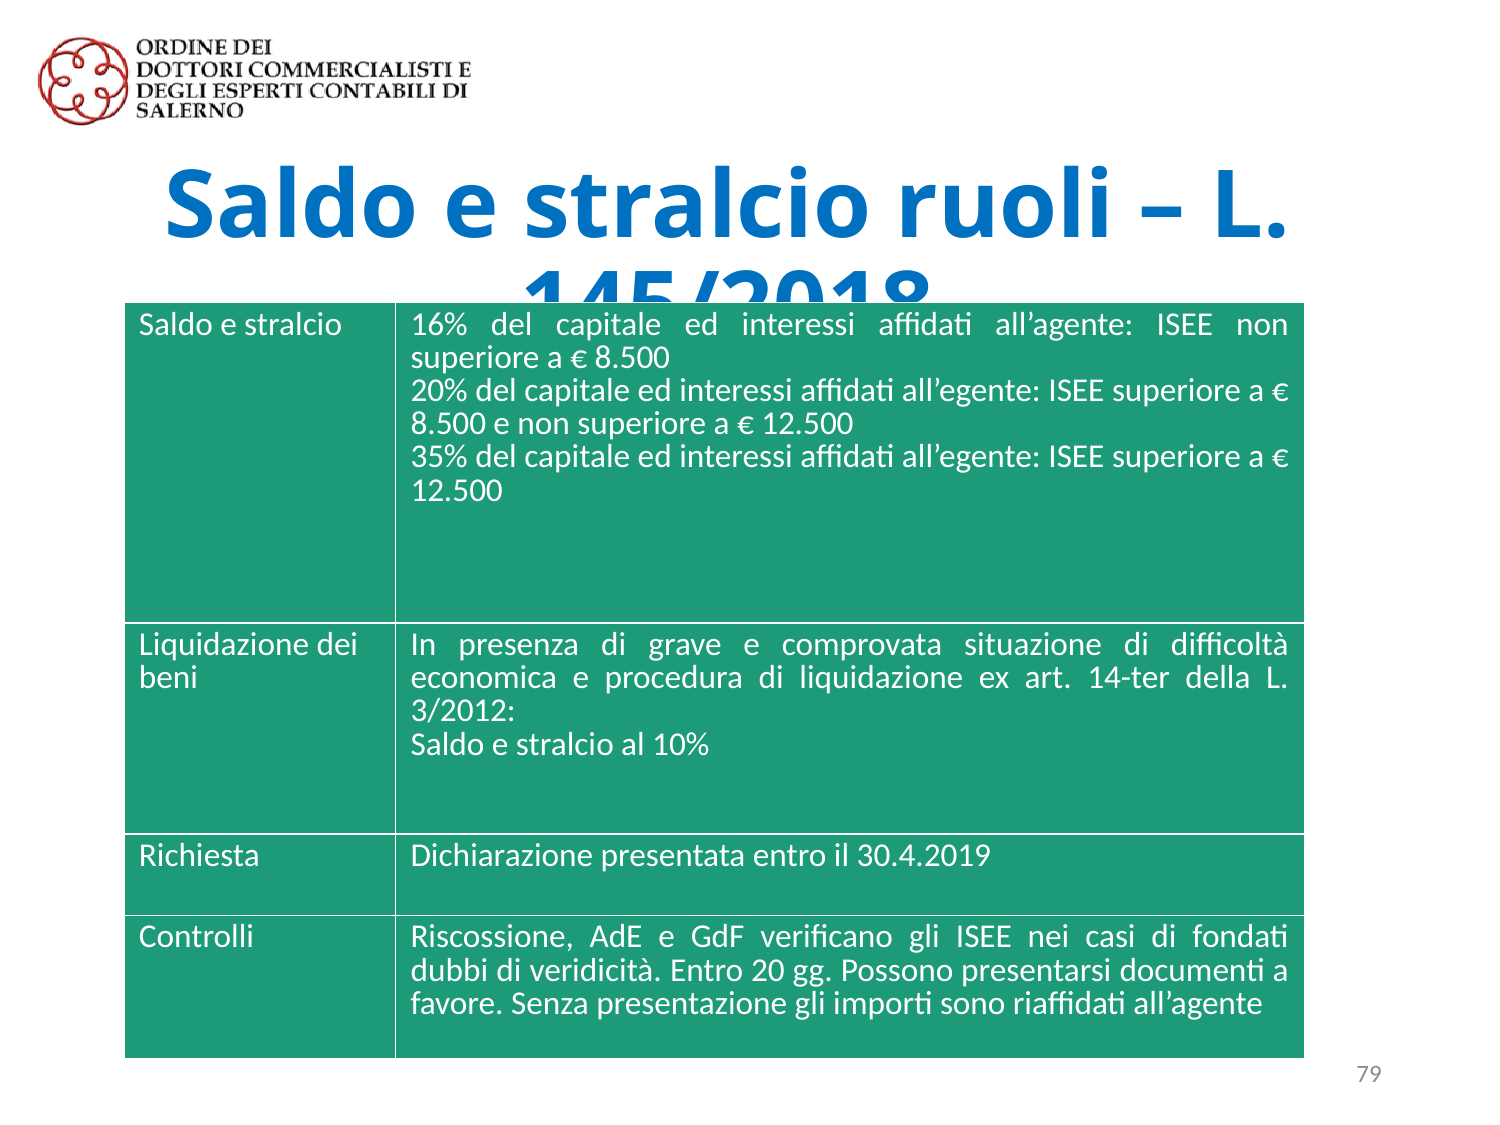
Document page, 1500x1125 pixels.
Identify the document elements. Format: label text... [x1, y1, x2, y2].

table_cell Dichiarazione presentata entro il 30.4.2019 [396, 835, 1304, 915]
table_cell Controlli [125, 916, 395, 1058]
title Saldo e stralcio ruoli – L. 145/2018 [58, 149, 1397, 256]
table_header Saldo e stralcio [125, 303, 395, 622]
table_cell In presenza di grave e comprovata situazione di difficoltà economica e procedura di liquidazione ex art. 14-ter della L. 3/2012: Saldo e stralcio al 10% [396, 624, 1304, 833]
slide_number 79 [1059, 1042, 1397, 1103]
table_header 16% del capitale ed interessi affidati all’agente: ISEE non superiore a € 8.500 20% del capitale ed interessi affidati all’egente: ISEE superiore a € 8.500 e non superiore a € 12.500 35% del capitale ed interessi affidati all’egente: ISEE superiore a € 12.500 [396, 303, 1304, 622]
table_cell Richiesta [125, 835, 395, 915]
table_cell Liquidazione dei beni [125, 624, 395, 833]
picture [29, 29, 479, 127]
table_cell Riscossione, AdE e GdF verificano gli ISEE nei casi di fondati dubbi di veridicità. Entro 20 gg. Possono presentarsi documenti a favore. Senza presentazione gli importi sono riaffidati all’agente [396, 916, 1304, 1058]
